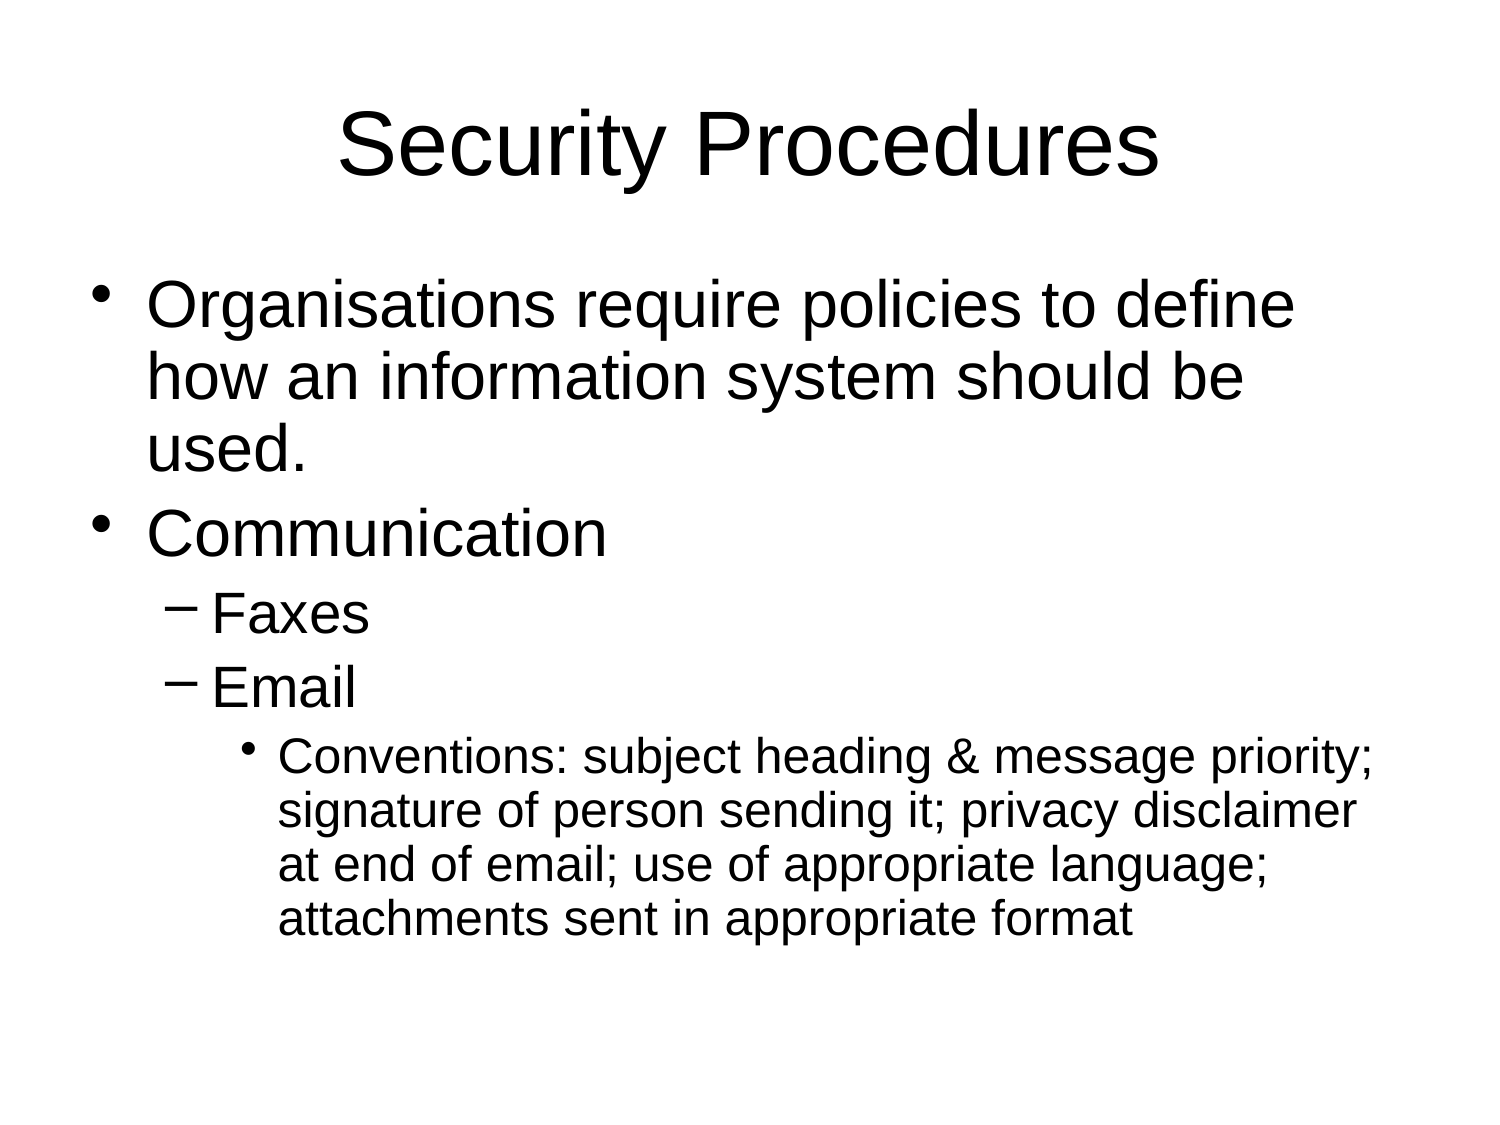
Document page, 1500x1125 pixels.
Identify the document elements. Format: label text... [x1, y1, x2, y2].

title Security Procedures [74, 44, 1426, 233]
list Organisations require policies to define how an information system should be used. Communication Faxes Email Conventions: subject heading & message priority; signature of person sending it; privacy disclaimer at end of email; use of appropriate language; attachments sent in appropriate format [74, 262, 1426, 1006]
